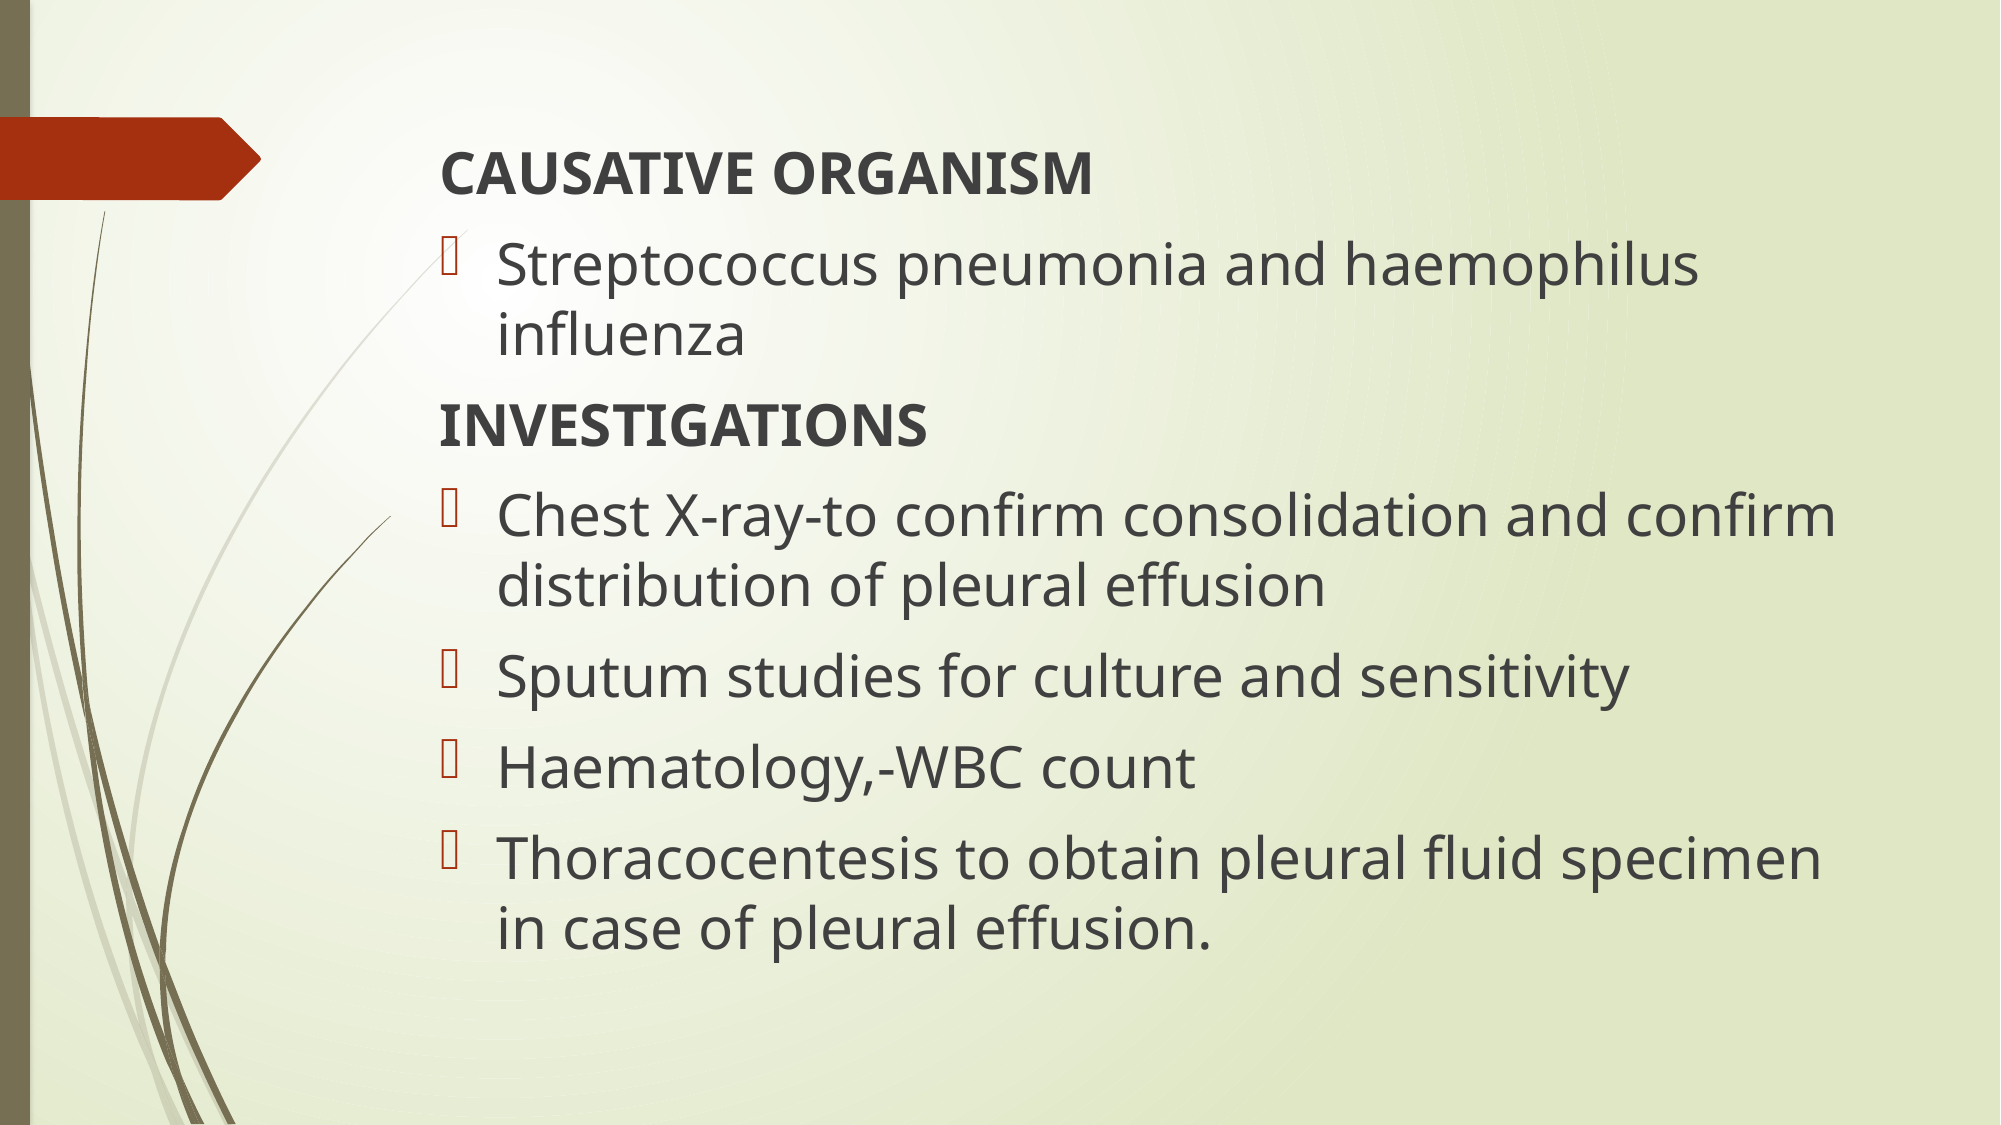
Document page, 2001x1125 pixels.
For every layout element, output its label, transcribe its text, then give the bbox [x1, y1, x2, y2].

list CAUSATIVE ORGANISM Streptococcus pneumonia and haemophilus influenza INVESTIGATIONS Chest X-ray-to confirm consolidation and confirm distribution of pleural effusion Sputum studies for culture and sensitivity Haematology,-WBC count Thoracocentesis to obtain pleural fluid specimen in case of pleural effusion. [424, 128, 1888, 1031]
